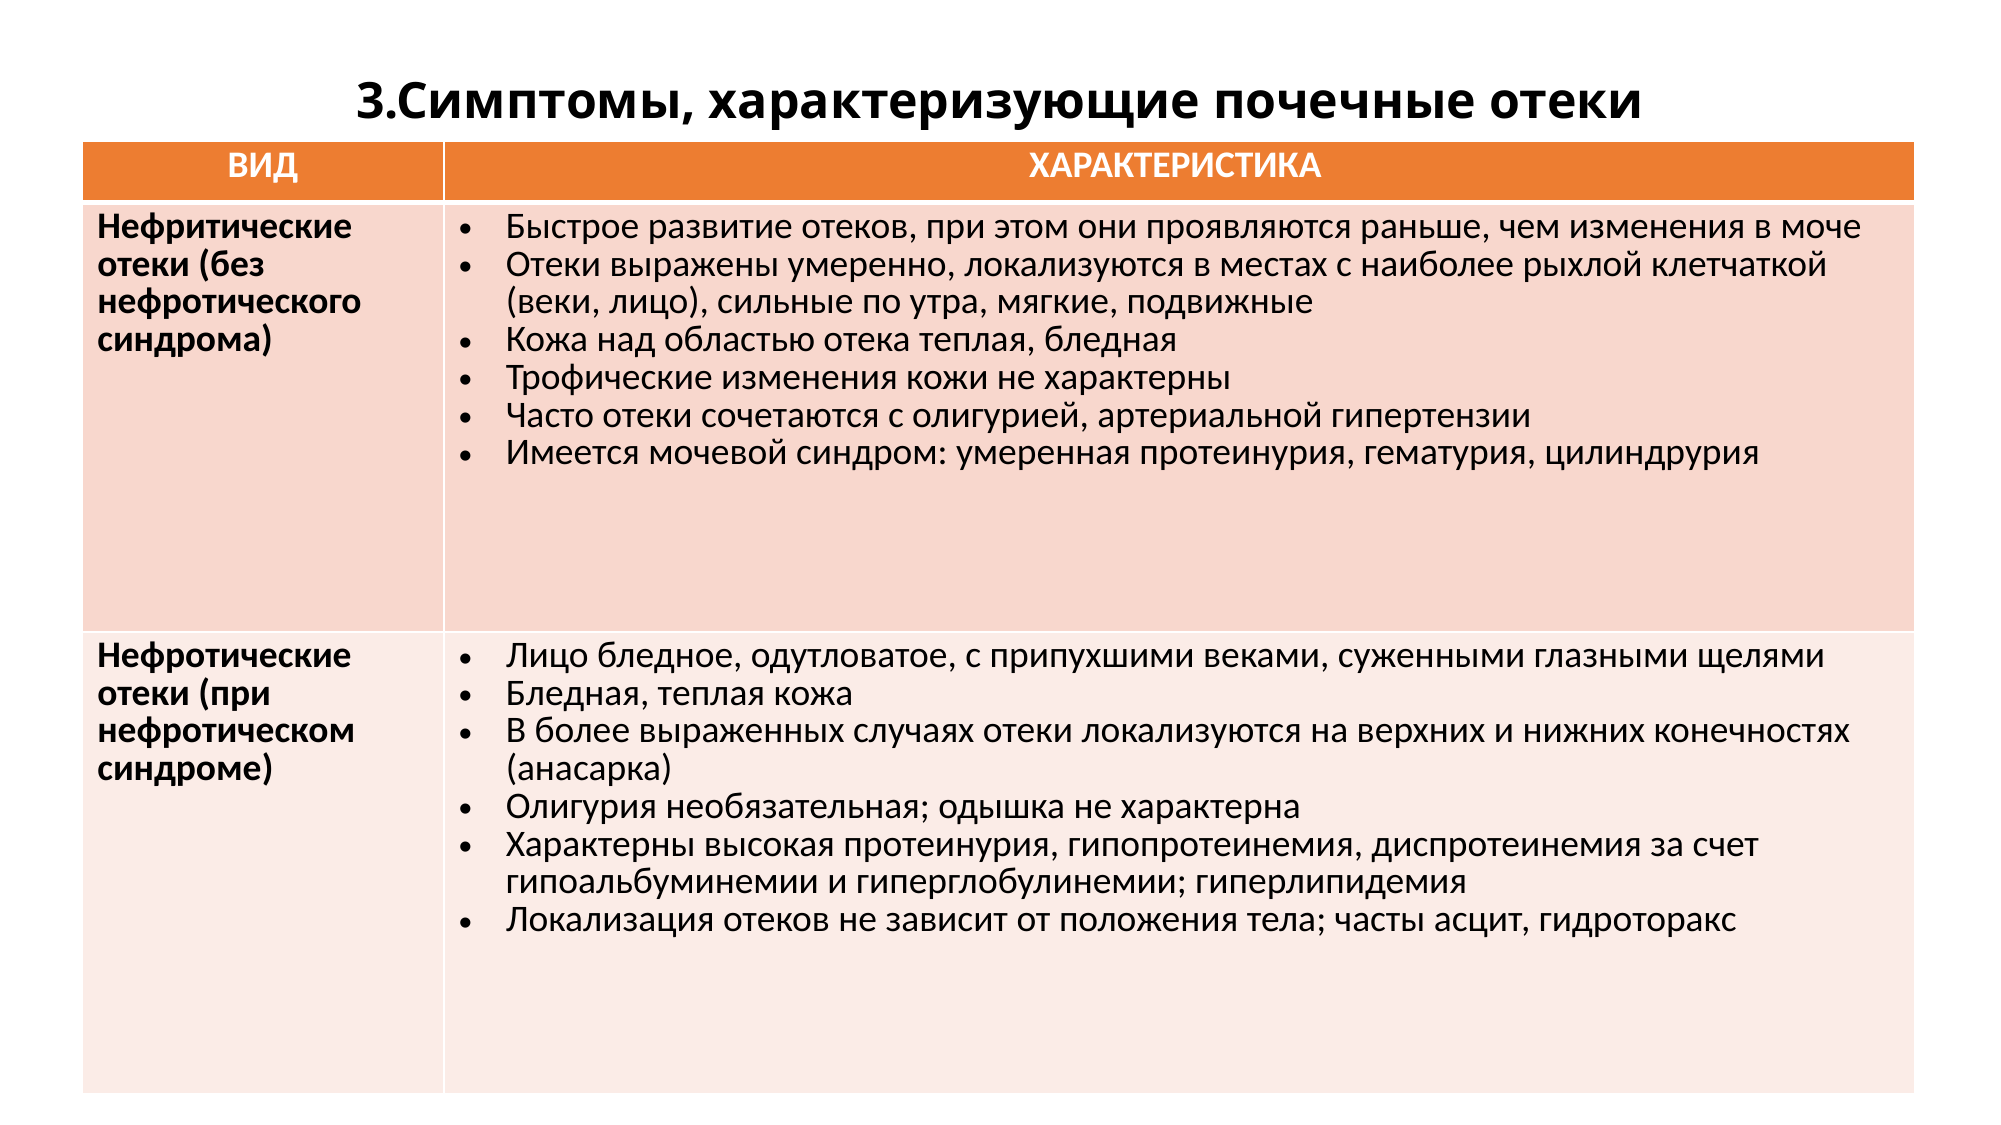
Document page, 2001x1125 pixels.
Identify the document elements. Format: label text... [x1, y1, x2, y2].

table_cell Нефритические отеки (без нефротического синдрома) [83, 205, 443, 631]
table_header ХАРАКТЕРИСТИКА [445, 142, 1914, 200]
title 3.Симптомы, характеризующие почечные отеки [137, 59, 1863, 140]
table_cell Лицо бледное, одутловатое, с припухшими веками, суженными глазными щелями Бледная, теплая кожа В более выраженных случаях отеки локализуются на верхних и нижних конечностях (анасарка) Олигурия необязательная; одышка не характерна Характерны высокая протеинурия, гипопротеинемия, диспротеинемия за счет гипоальбуминемии и гиперглобулинемии; гиперлипидемия Локализация отеков не зависит от положения тела; часты асцит, гидроторакс [445, 633, 1914, 1093]
table_cell Быстрое развитие отеков, при этом они проявляются раньше, чем изменения в моче Отеки выражены умеренно, локализуются в местах с наиболее рыхлой клетчаткой (веки, лицо), сильные по утра, мягкие, подвижные Кожа над областью отека теплая, бледная Трофические изменения кожи не характерны Часто отеки сочетаются с олигурией, артериальной гипертензии Имеется мочевой синдром: умеренная протеинурия, гематурия, цилиндрурия [445, 205, 1914, 631]
table_header ВИД [83, 142, 443, 200]
table_cell Нефротические отеки (при нефротическом синдроме) [83, 633, 443, 1093]
